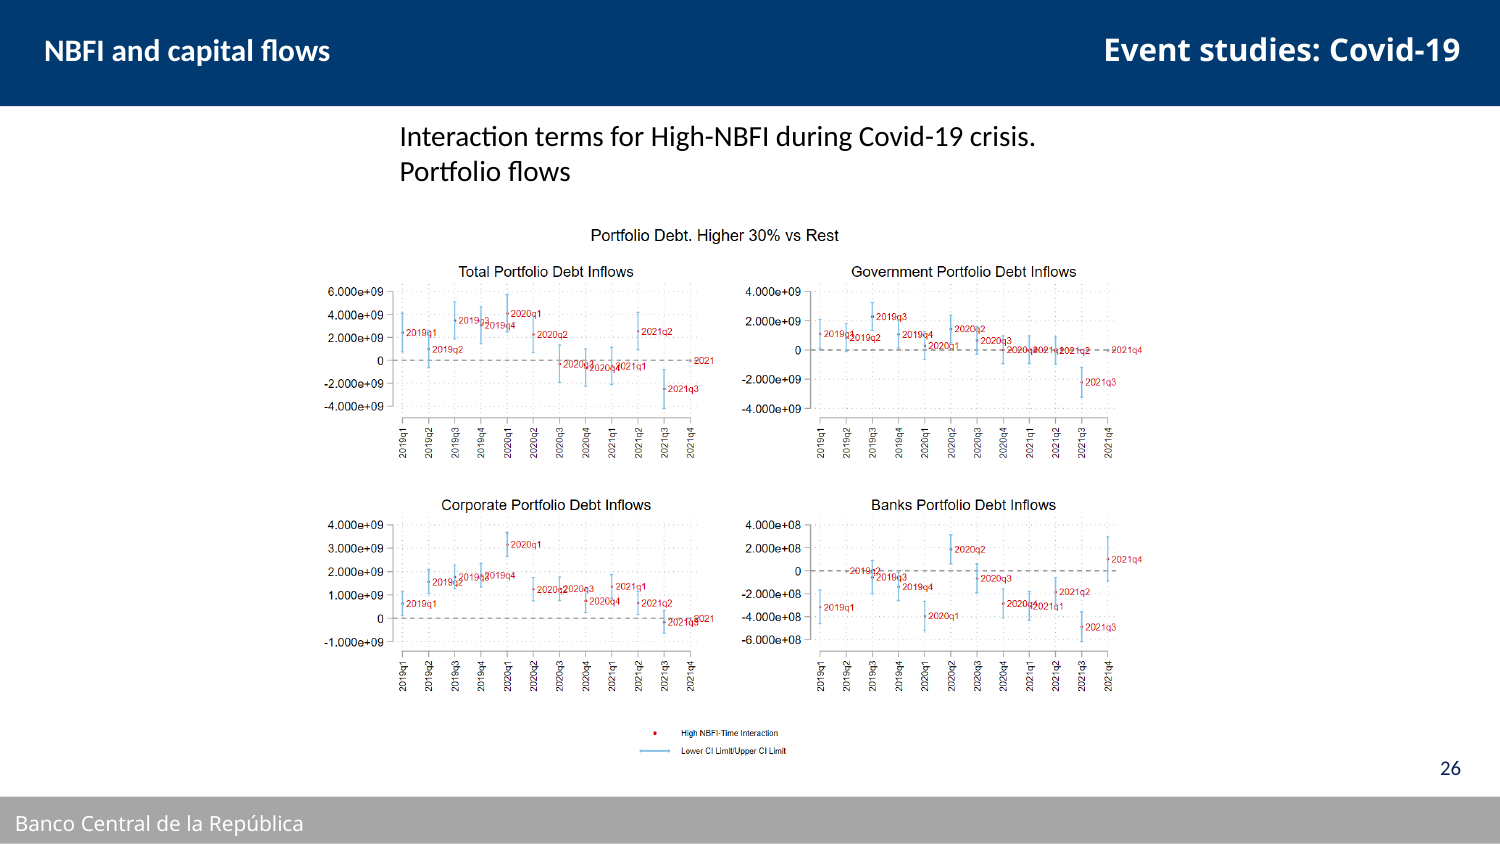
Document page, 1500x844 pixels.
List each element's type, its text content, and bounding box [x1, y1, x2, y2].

list Event studies: Covid-19 [839, 26, 1476, 84]
text_box NBFI and capital flows [29, 26, 839, 84]
picture [284, 211, 1145, 785]
text_box Interaction terms for High-NBFI during Covid-19 crisis. Portfolio flows [384, 109, 1135, 195]
